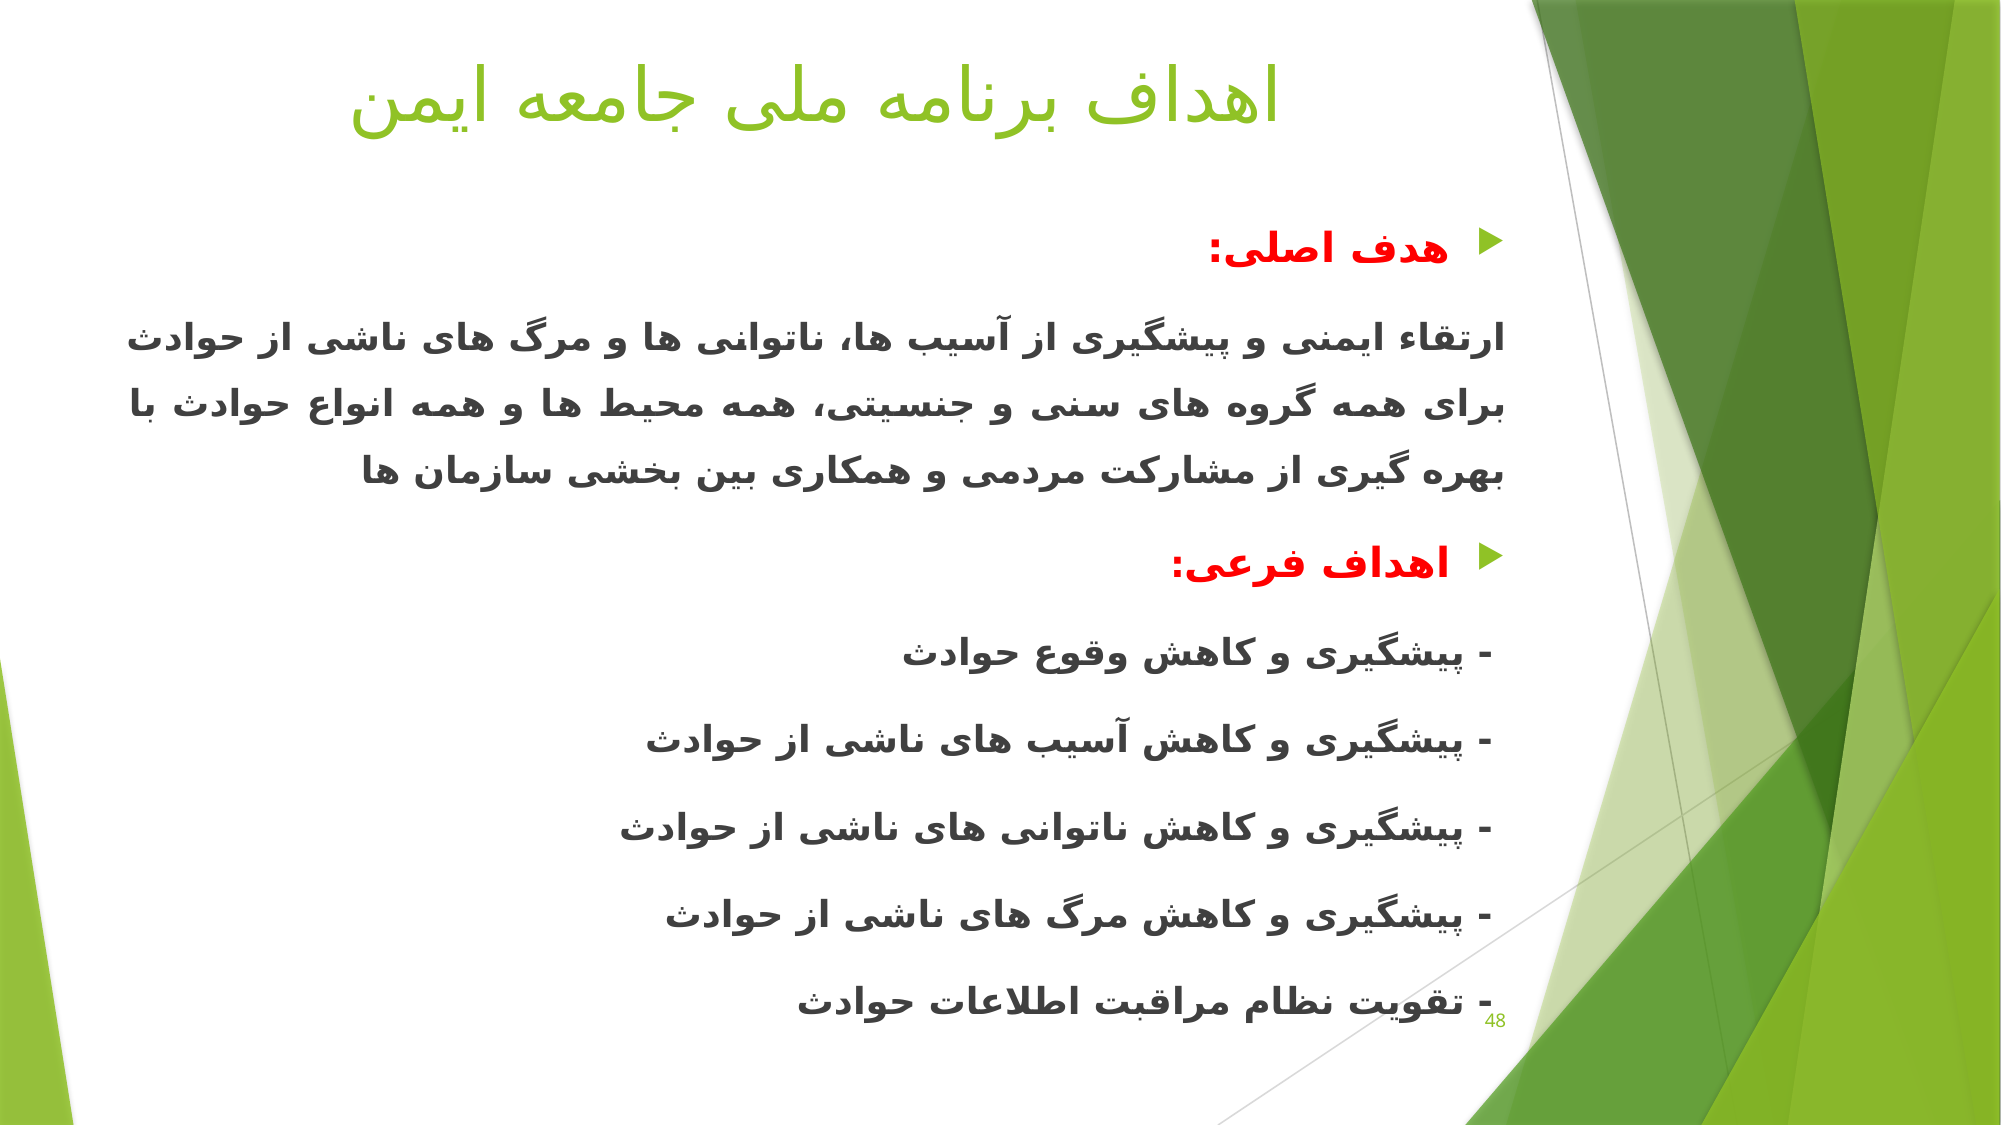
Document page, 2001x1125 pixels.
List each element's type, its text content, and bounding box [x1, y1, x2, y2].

list هدف اصلی: ارتقاء ایمنی و پیشگیری از آسیب ها، ناتوانی ها و مرگ های ناشی از حوادث برای همه گروه های سنی و جنسیتی، همه محیط ها و همه انواع حوادث با بهره گیری از مشارکت مردمی و همکاری بین بخشی سازمان ها اهداف فرعی: - پیشگیری و کاهش وقوع حوادث - پیشگیری و کاهش آسیب های ناشی از حوادث - پیشگیری و کاهش ناتوانی های ناشی از حوادث - پیشگیری و کاهش مرگ های ناشی از حوادث - تقویت نظام مراقبت اطلاعات حوادث [111, 188, 1522, 1038]
title اهداف برنامه ملی جامعه ایمن [111, 38, 1522, 188]
slide_number 48 [1409, 991, 1522, 1051]
